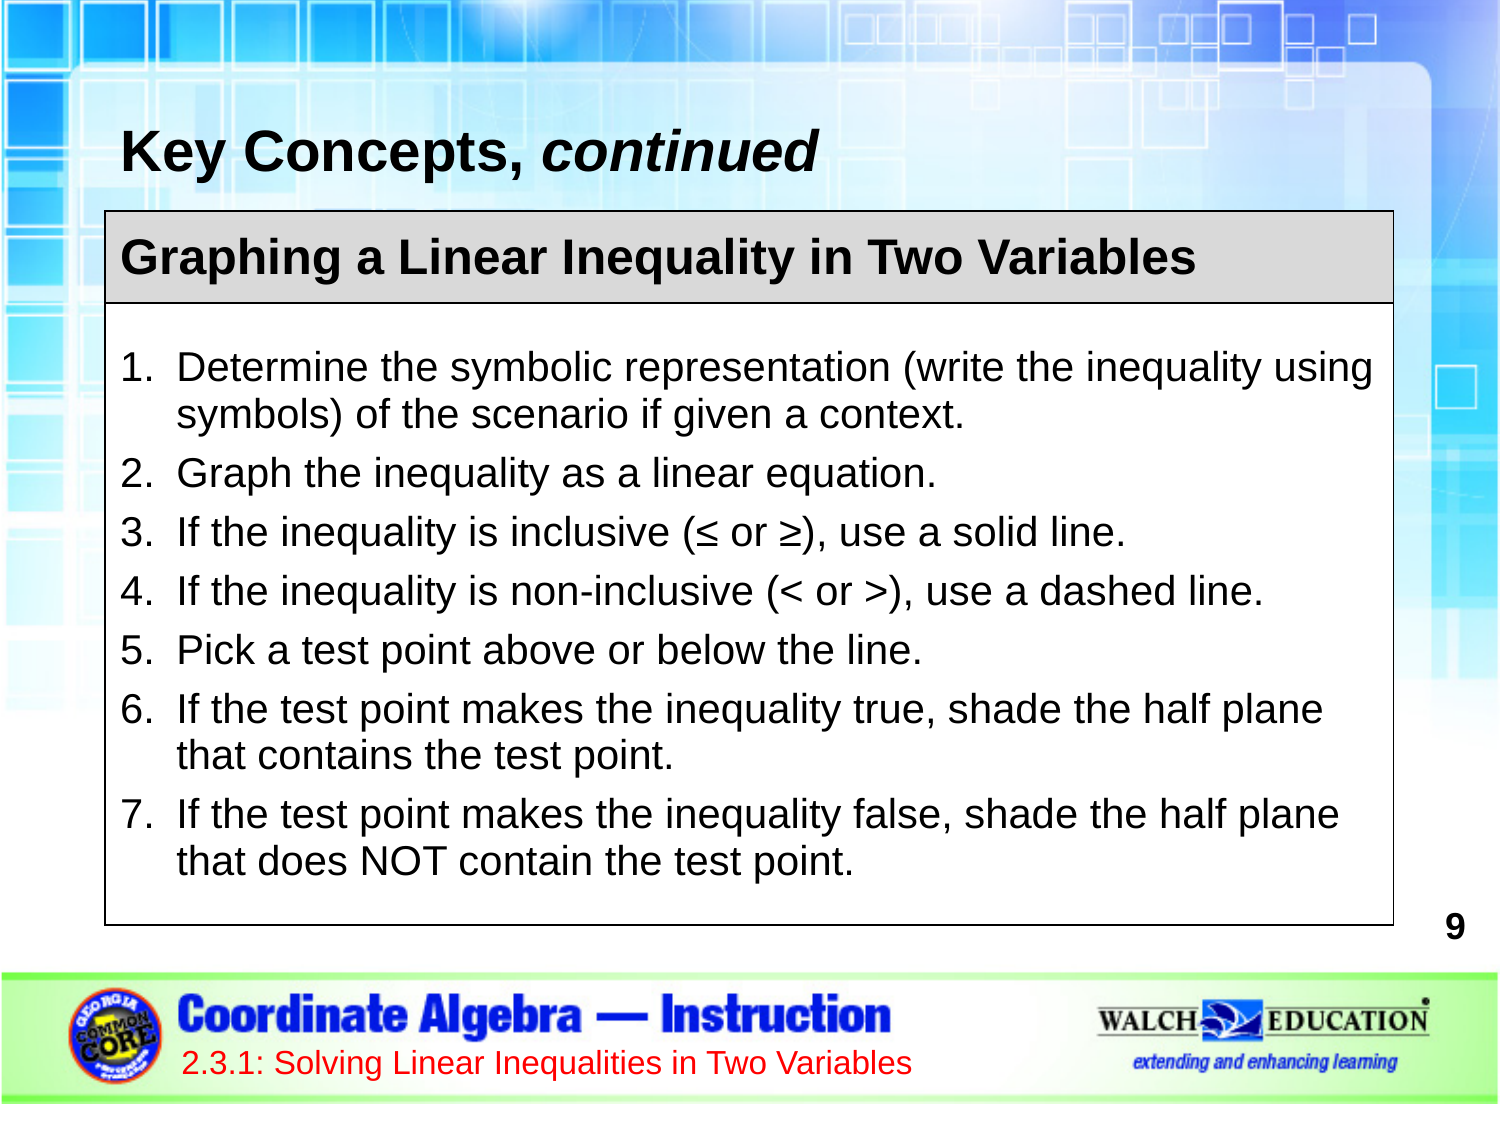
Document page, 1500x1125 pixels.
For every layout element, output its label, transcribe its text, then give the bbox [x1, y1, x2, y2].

table_header Graphing a Linear Inequality in Two Variables [106, 212, 1393, 302]
table_cell Determine the symbolic representation (write the inequality using symbols) of the scenario if given a context. Graph the inequality as a linear equation. If the inequality is inclusive (≤ or ≥), use a solid line. If the inequality is non-inclusive (< or >), use a dashed line. Pick a test point above or below the line. If the test point makes the inequality true, shade the half plane that contains the test point. If the test point makes the inequality false, shade the half plane that does NOT contain the test point. [106, 304, 1393, 924]
subtitle Key Concepts, continued [105, 105, 1394, 210]
slide_number 9 [1361, 901, 1481, 949]
picture [1, 0, 1500, 1104]
list 2.3.1: Solving Linear Inequalities in Two Variables [166, 1033, 1074, 1078]
